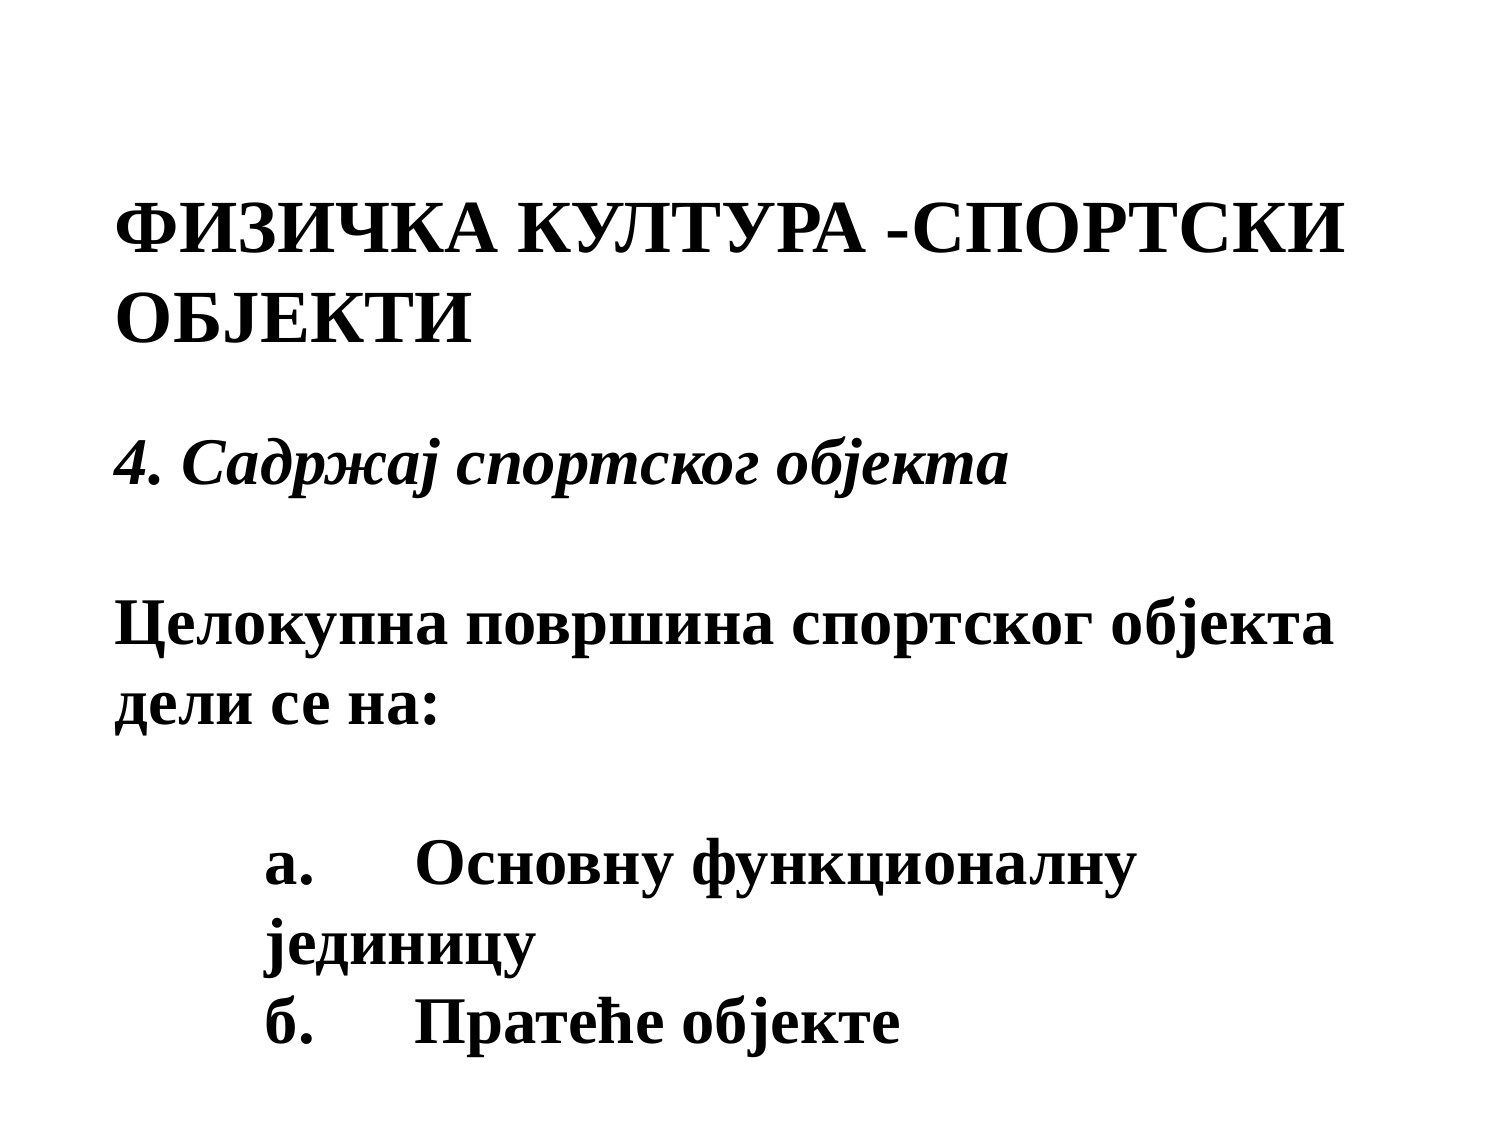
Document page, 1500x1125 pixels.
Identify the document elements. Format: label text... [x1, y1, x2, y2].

text_box ФИЗИЧКА КУЛТУРА -СПОРТСКИ ОБЈЕКТИ 4. Садржај спортског објекта Целокупна површина спортског објекта дели се на: а. Основну функционалну јединицу б. Пратеће објекте [100, 170, 1388, 1125]
